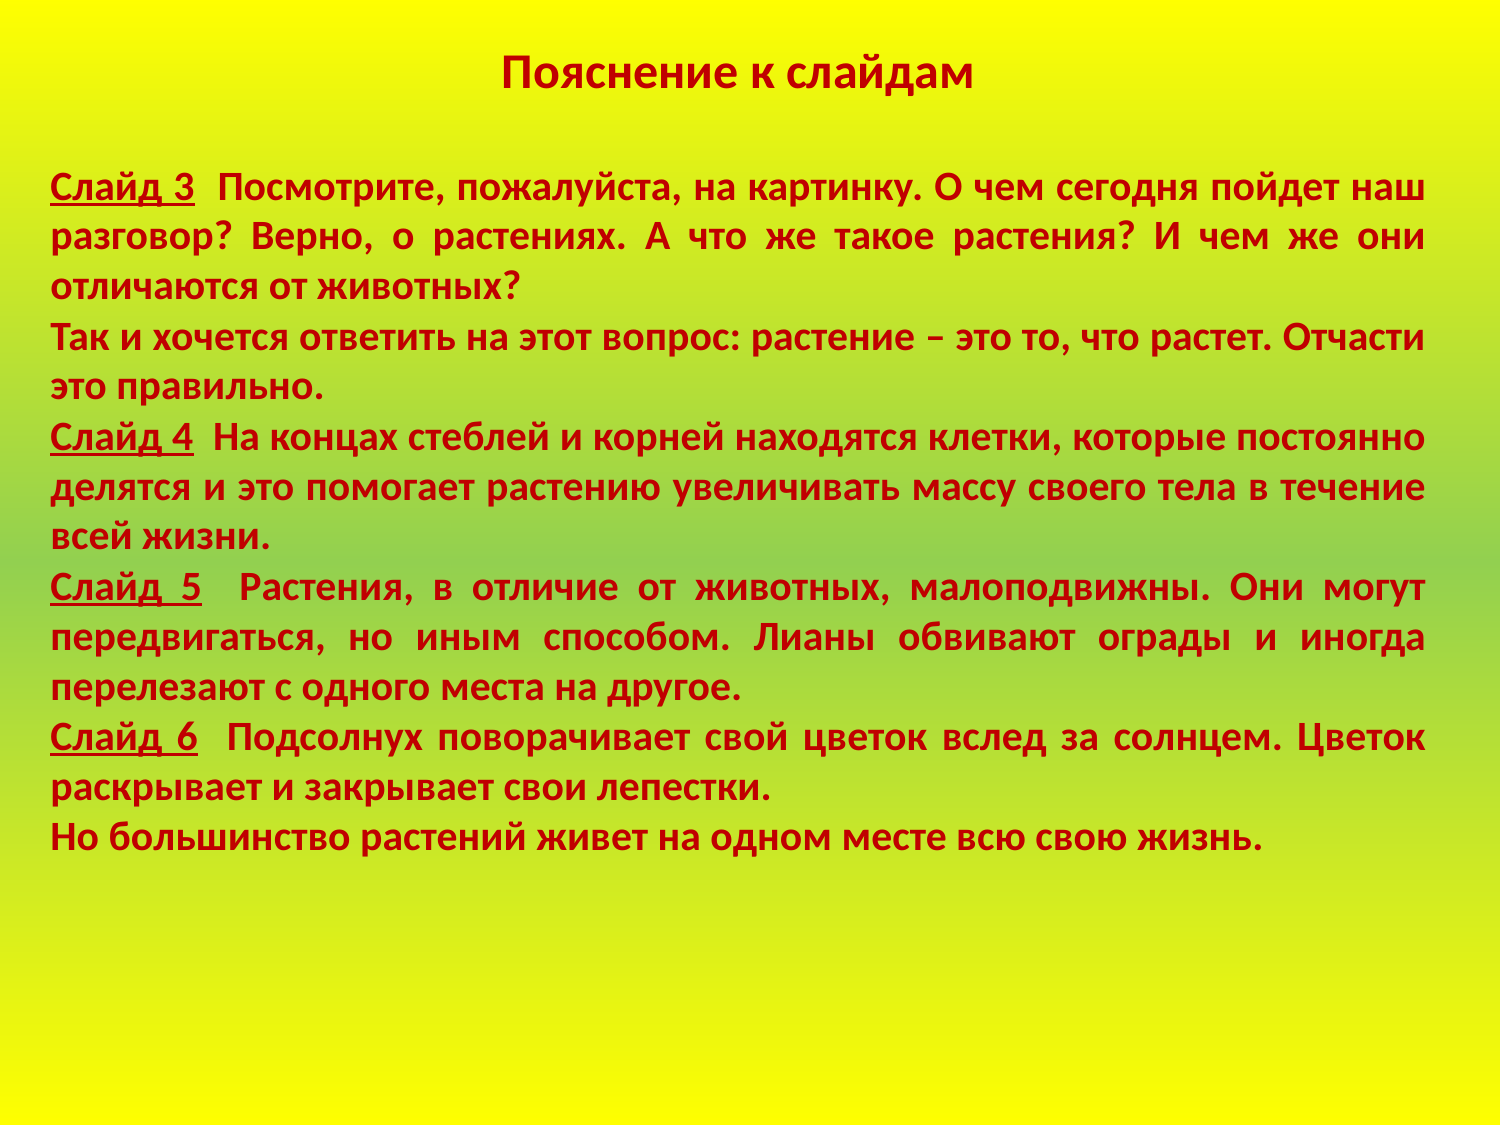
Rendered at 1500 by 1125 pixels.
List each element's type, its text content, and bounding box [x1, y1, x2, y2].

text_box Пояснение к слайдам Слайд 3 Посмотрите, пожалуйста, на картинку. О чем сегодня пойдет наш разговор? Верно, о растениях. А что же такое растения? И чем же они отличаются от животных? Так и хочется ответить на этот вопрос: растение – это то, что растет. Отчасти это правильно. Слайд 4 На концах стеблей и корней находятся клетки, которые постоянно делятся и это помогает растению увеличивать массу своего тела в течение всей жизни. Слайд 5 Растения, в отличие от животных, малоподвижны. Они могут передвигаться, но иным способом. Лианы обвивают ограды и иногда перелезают с одного места на другое. Слайд 6 Подсолнух поворачивает свой цветок вслед за солнцем. Цветок раскрывает и закрывает свои лепестки. Но большинство растений живет на одном месте всю свою жизнь. [35, 30, 1442, 966]
